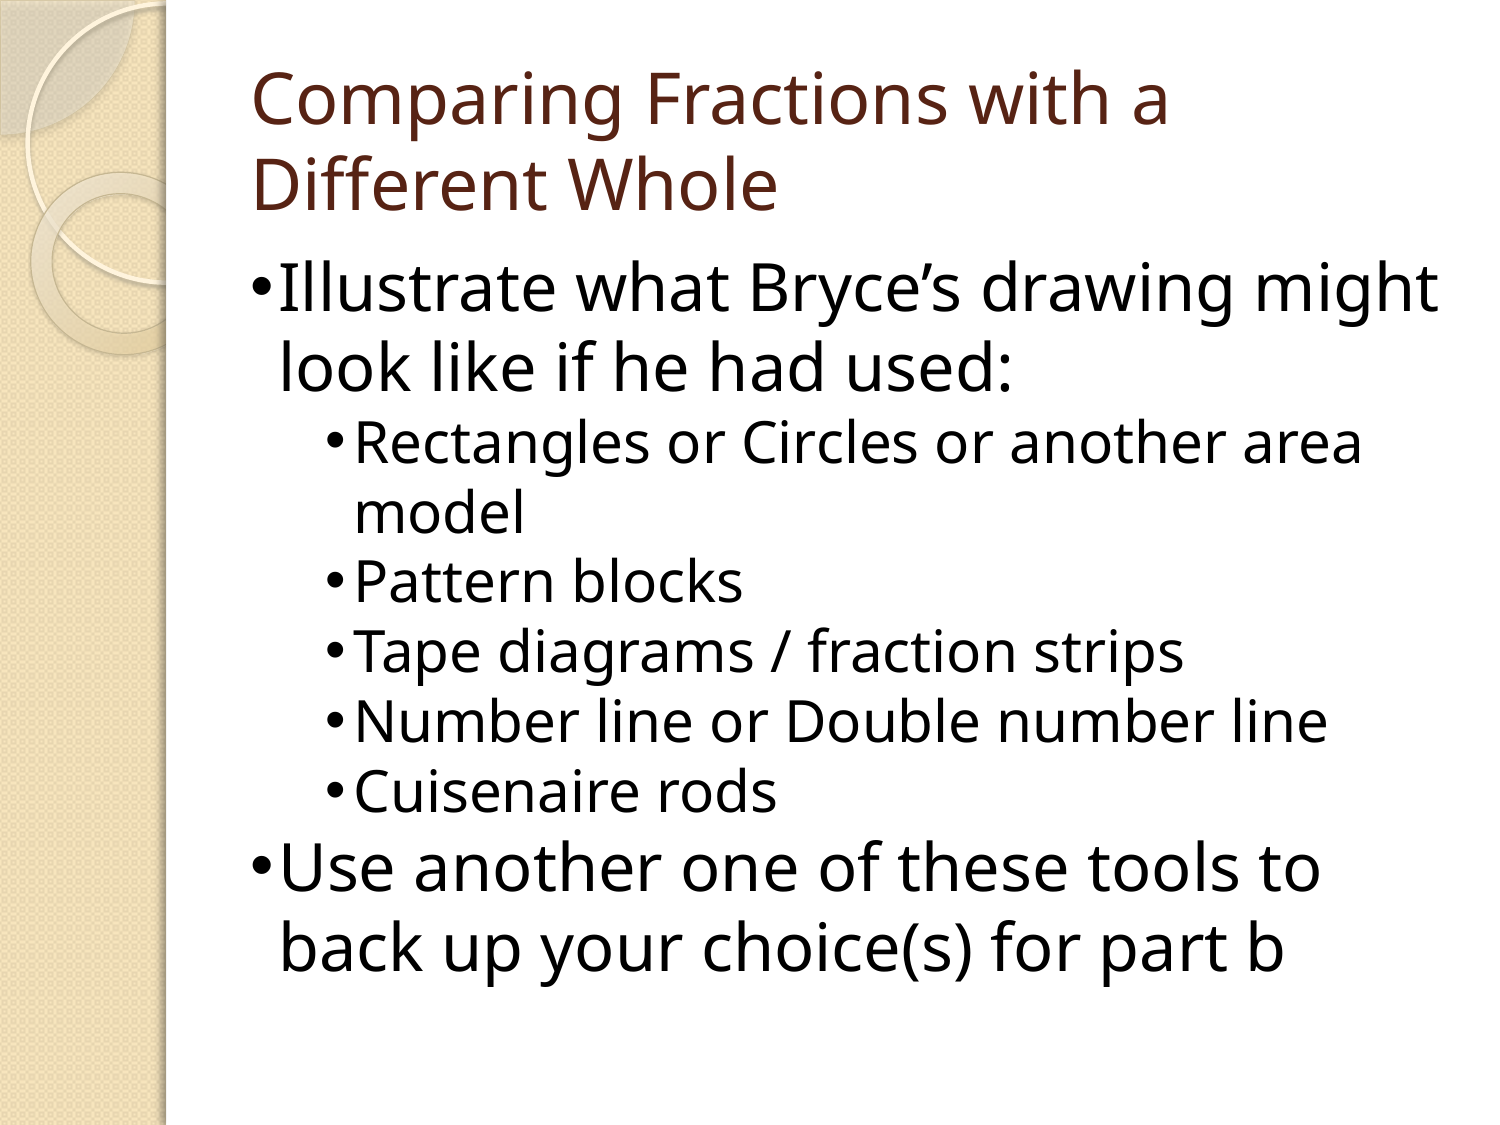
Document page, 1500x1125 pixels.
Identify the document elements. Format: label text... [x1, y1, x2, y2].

title Comparing Fractions with a Different Whole [235, 45, 1466, 233]
list Illustrate what Bryce’s drawing might look like if he had used: Rectangles or Circles or another area model Pattern blocks Tape diagrams / fraction strips Number line or Double number line Cuisenaire rods Use another one of these tools to back up your choice(s) for part b [235, 237, 1466, 1025]
